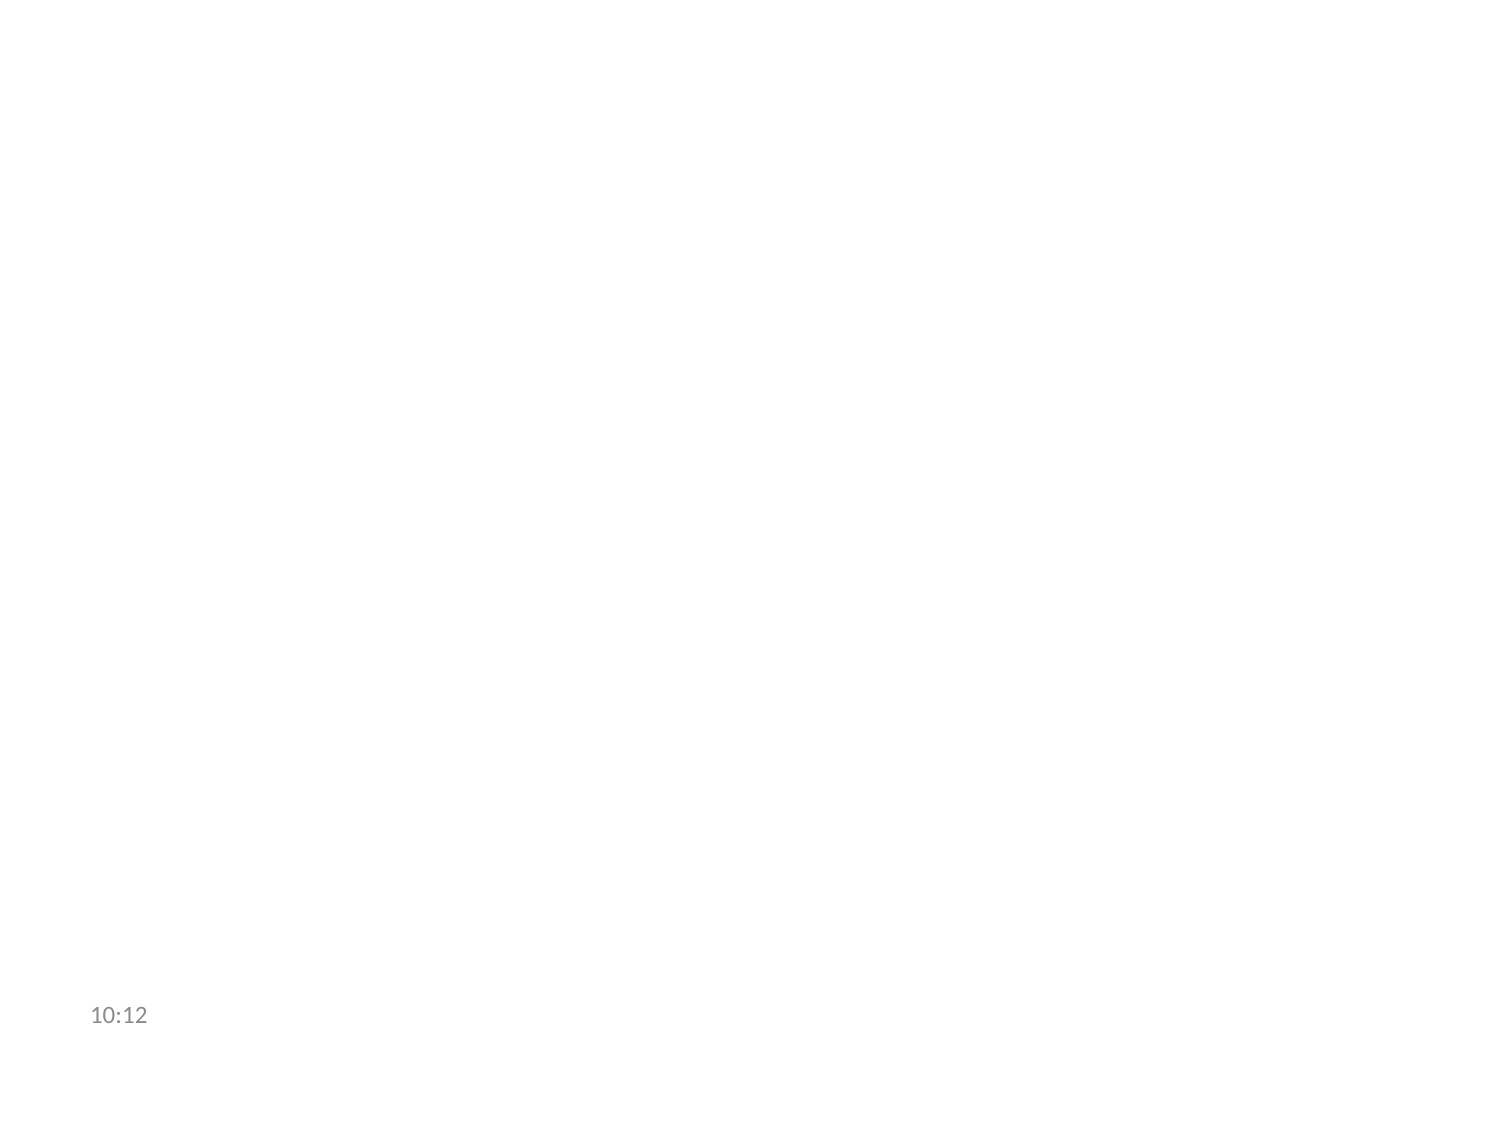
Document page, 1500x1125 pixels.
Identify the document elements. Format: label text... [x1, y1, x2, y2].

text_box 15:35 [75, 983, 425, 1044]
